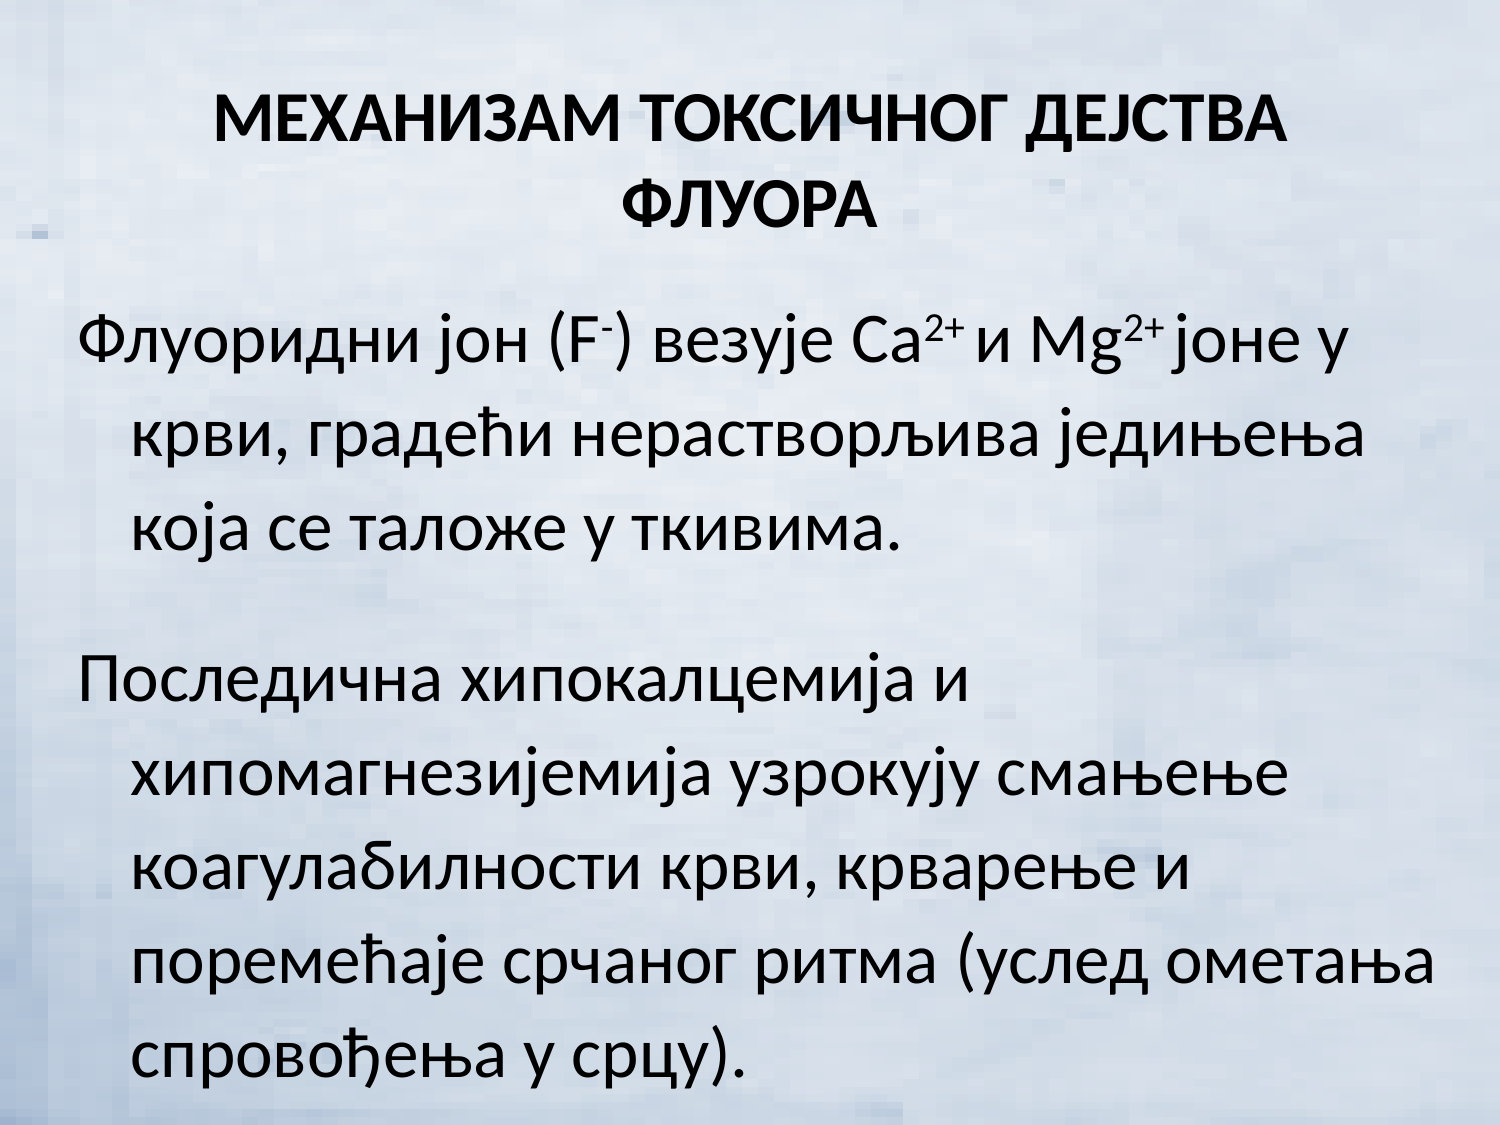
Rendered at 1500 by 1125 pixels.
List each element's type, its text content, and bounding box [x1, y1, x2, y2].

title МЕХАНИЗАМ ТОКСИЧНОГ ДЕЈСТВА ФЛУОРА [75, 62, 1425, 250]
list Флуоридни јон (F-) везује Ca2+ и Mg2+ јоне у крви, градећи нерастворљива једињења која се таложе у ткивима. Последична хипокалцемија и хипомагнезијемија узрокују смањење коагулабилности крви, крварење и поремећаје срчаног ритма (услед ометања спровођења у срцу). [62, 275, 1500, 1100]
